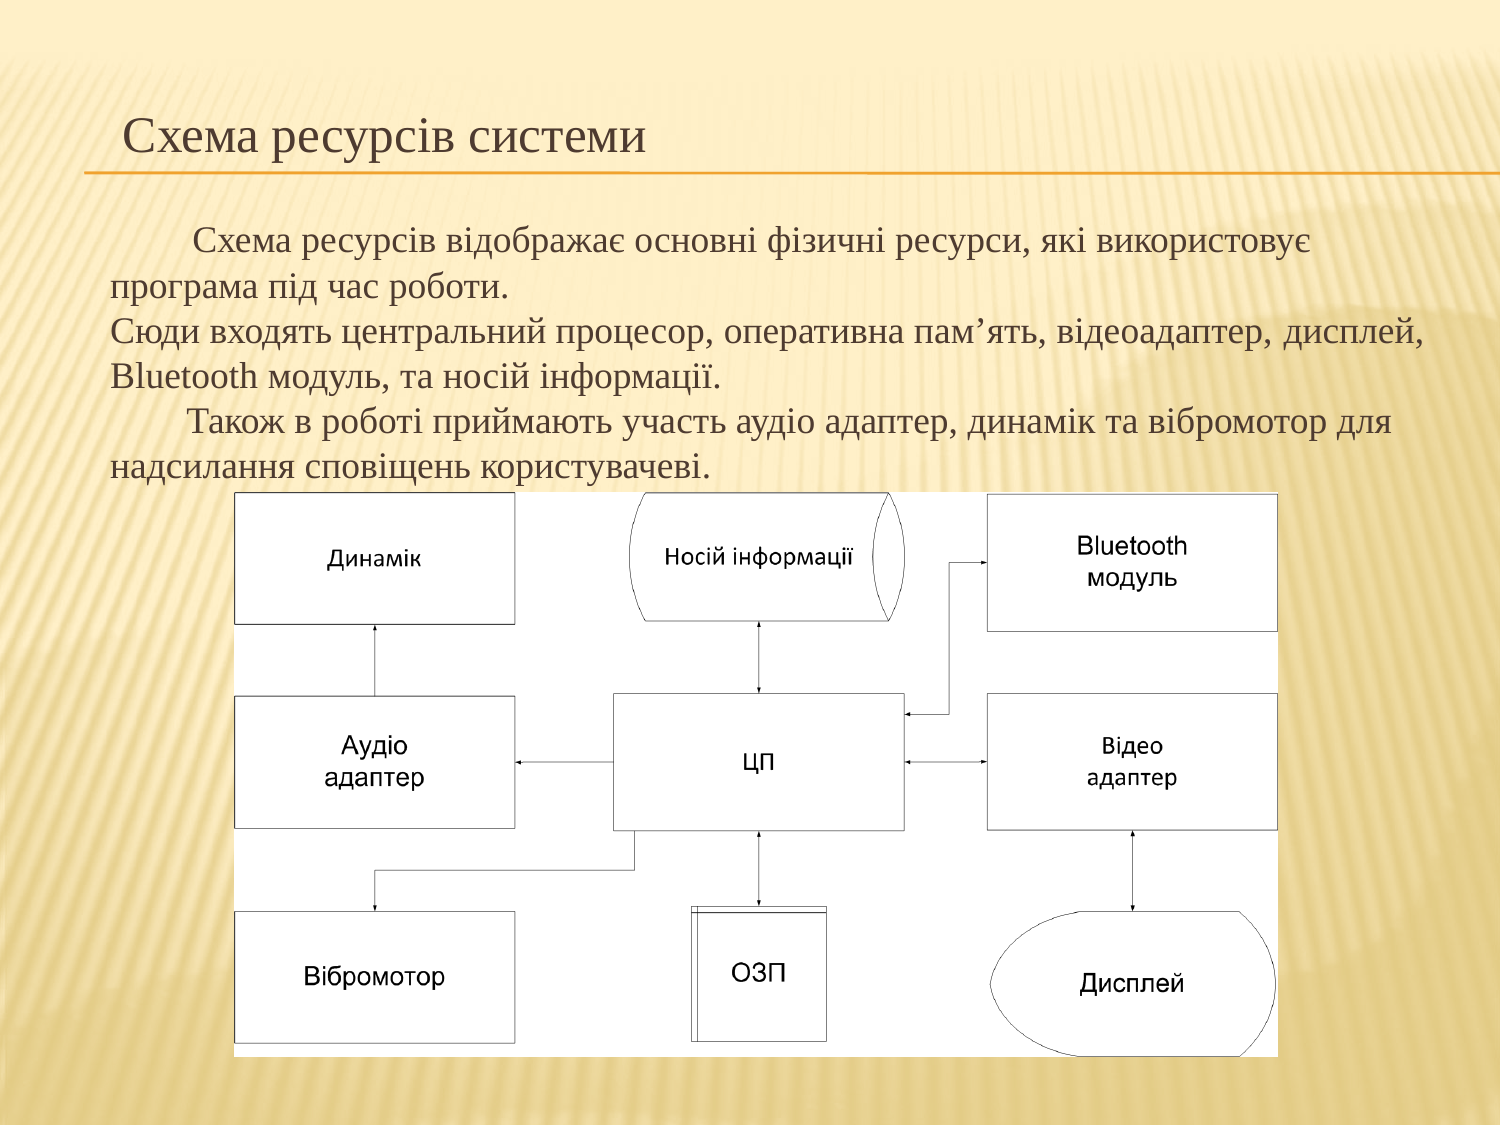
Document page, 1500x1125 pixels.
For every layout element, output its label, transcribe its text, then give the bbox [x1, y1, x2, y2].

picture [234, 491, 1278, 1057]
list Схема ресурсів системи Схема ресурсів відображає основні фізичні ресурси, які використовує програма під час роботи. Сюди входять центральний процесор, оперативна пам’ять, відеоадаптер, дисплей, Bluetooth модуль, та носій інформації. Також в роботі приймають участь аудіо адаптер, динамік та вібромотор для надсилання сповіщень користувачеві. [46, 93, 1465, 528]
